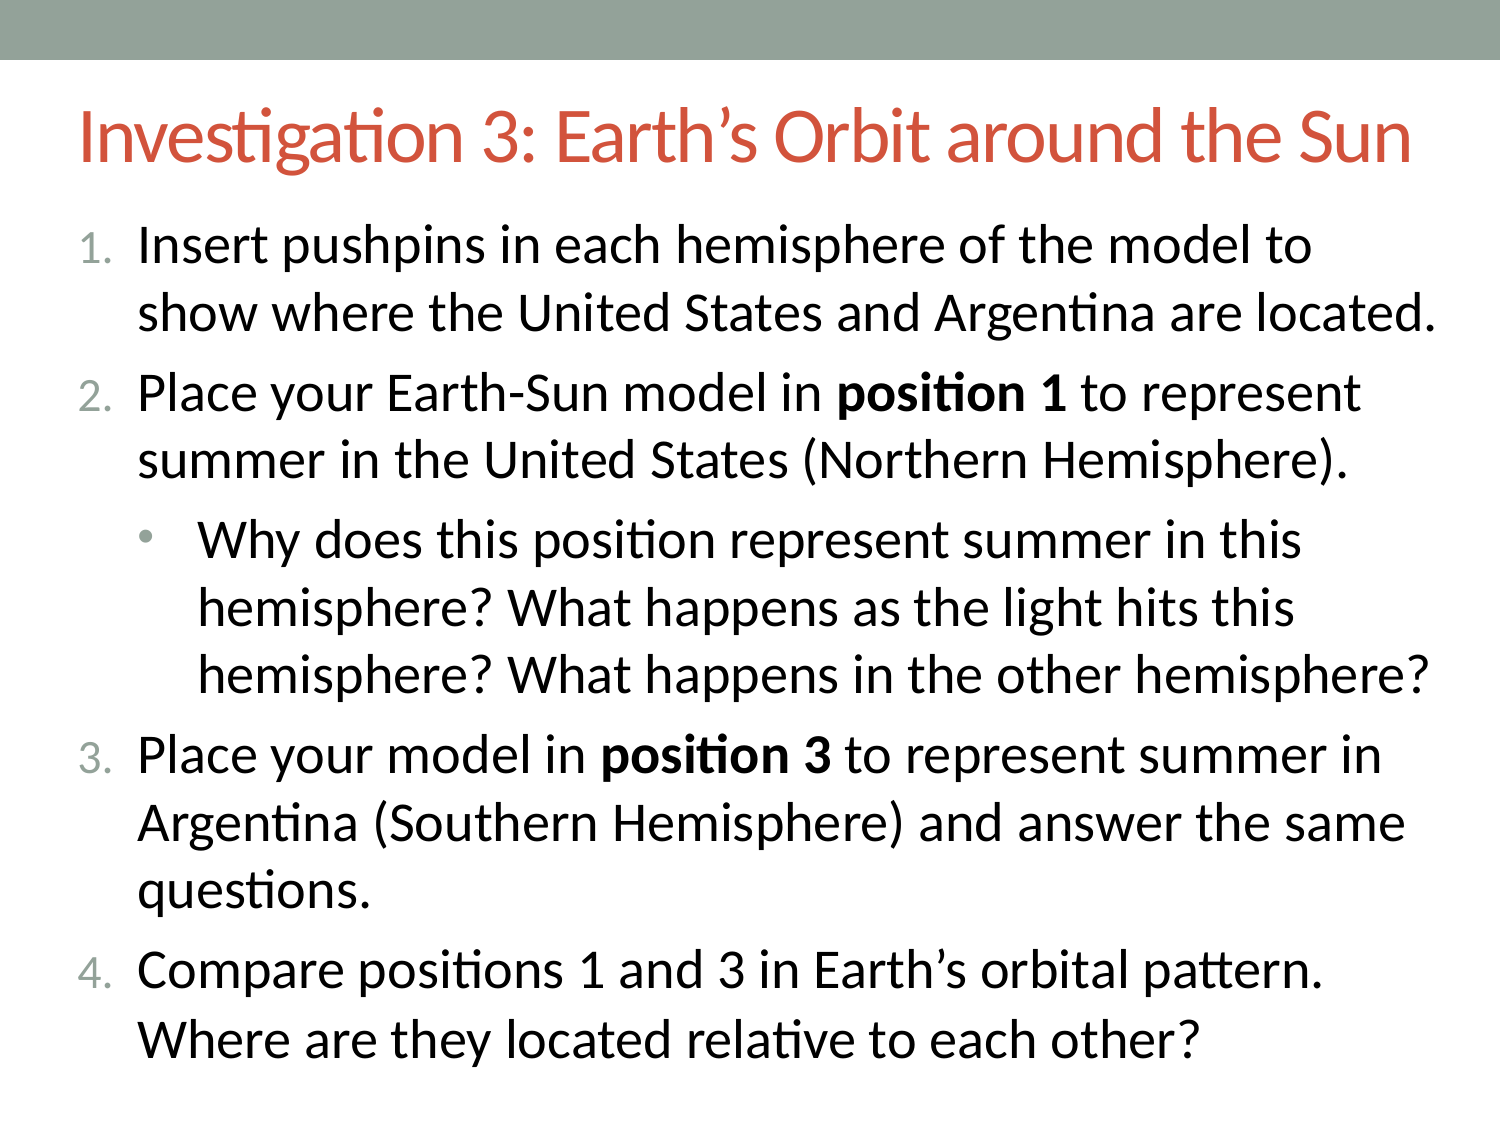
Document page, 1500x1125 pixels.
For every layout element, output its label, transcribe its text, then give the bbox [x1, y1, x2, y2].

list Insert pushpins in each hemisphere of the model to show where the United States and Argentina are located. Place your Earth-Sun model in position 1 to represent summer in the United States (Northern Hemisphere). Why does this position represent summer in this hemisphere? What happens as the light hits this hemisphere? What happens in the other hemisphere? Place your model in position 3 to represent summer in Argentina (Southern Hemisphere) and answer the same questions. Compare positions 1 and 3 in Earth’s orbital pattern. Where are they located relative to each other? [62, 200, 1463, 1088]
title Investigation 3: Earth’s Orbit around the Sun [62, 75, 1475, 188]
